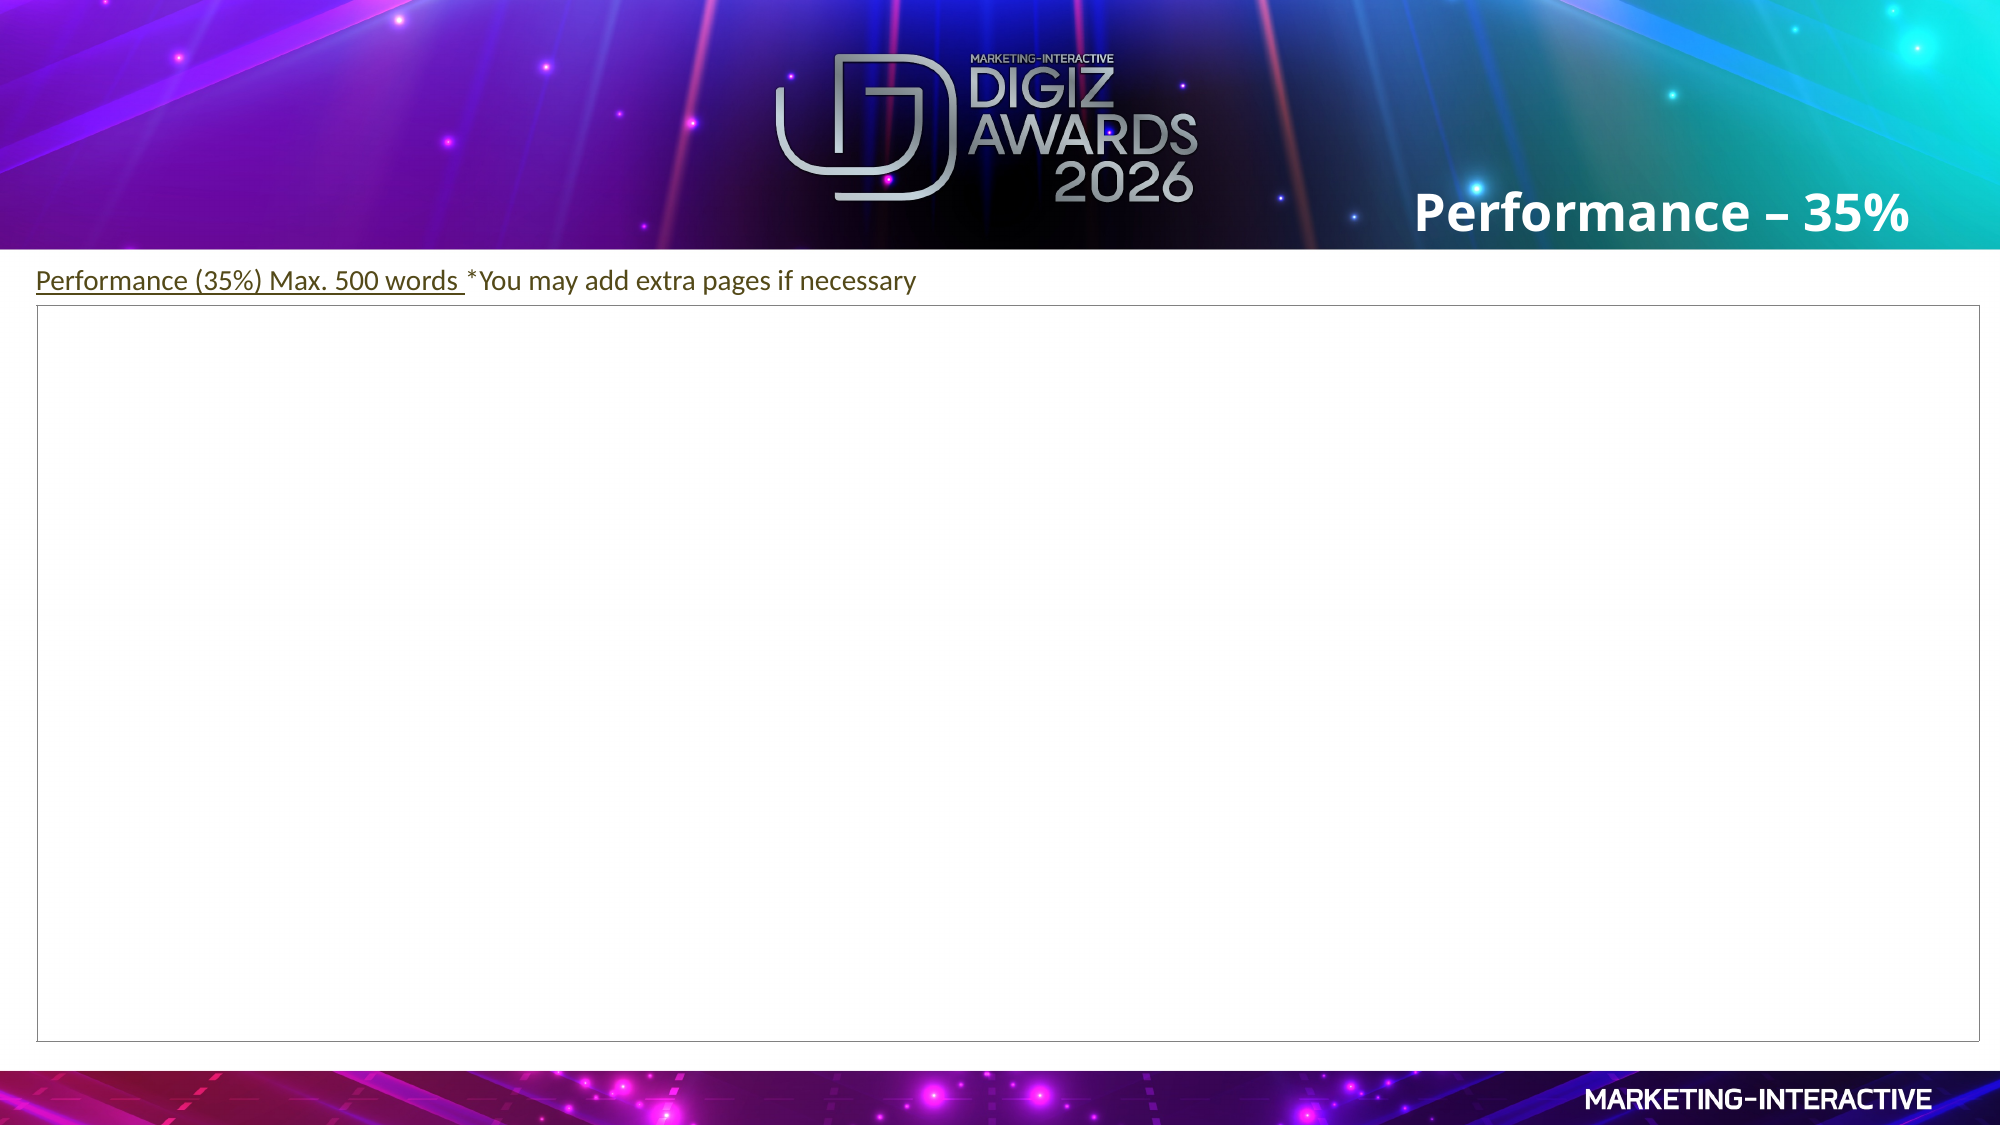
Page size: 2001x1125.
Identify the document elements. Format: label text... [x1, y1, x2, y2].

picture [0, 0, 2000, 1125]
text_box Performance (35%) Max. 500 words *You may add extra pages if necessary [21, 254, 1320, 305]
text_box Performance – 35% [1399, 167, 2000, 255]
table_header [38, 306, 1979, 1041]
